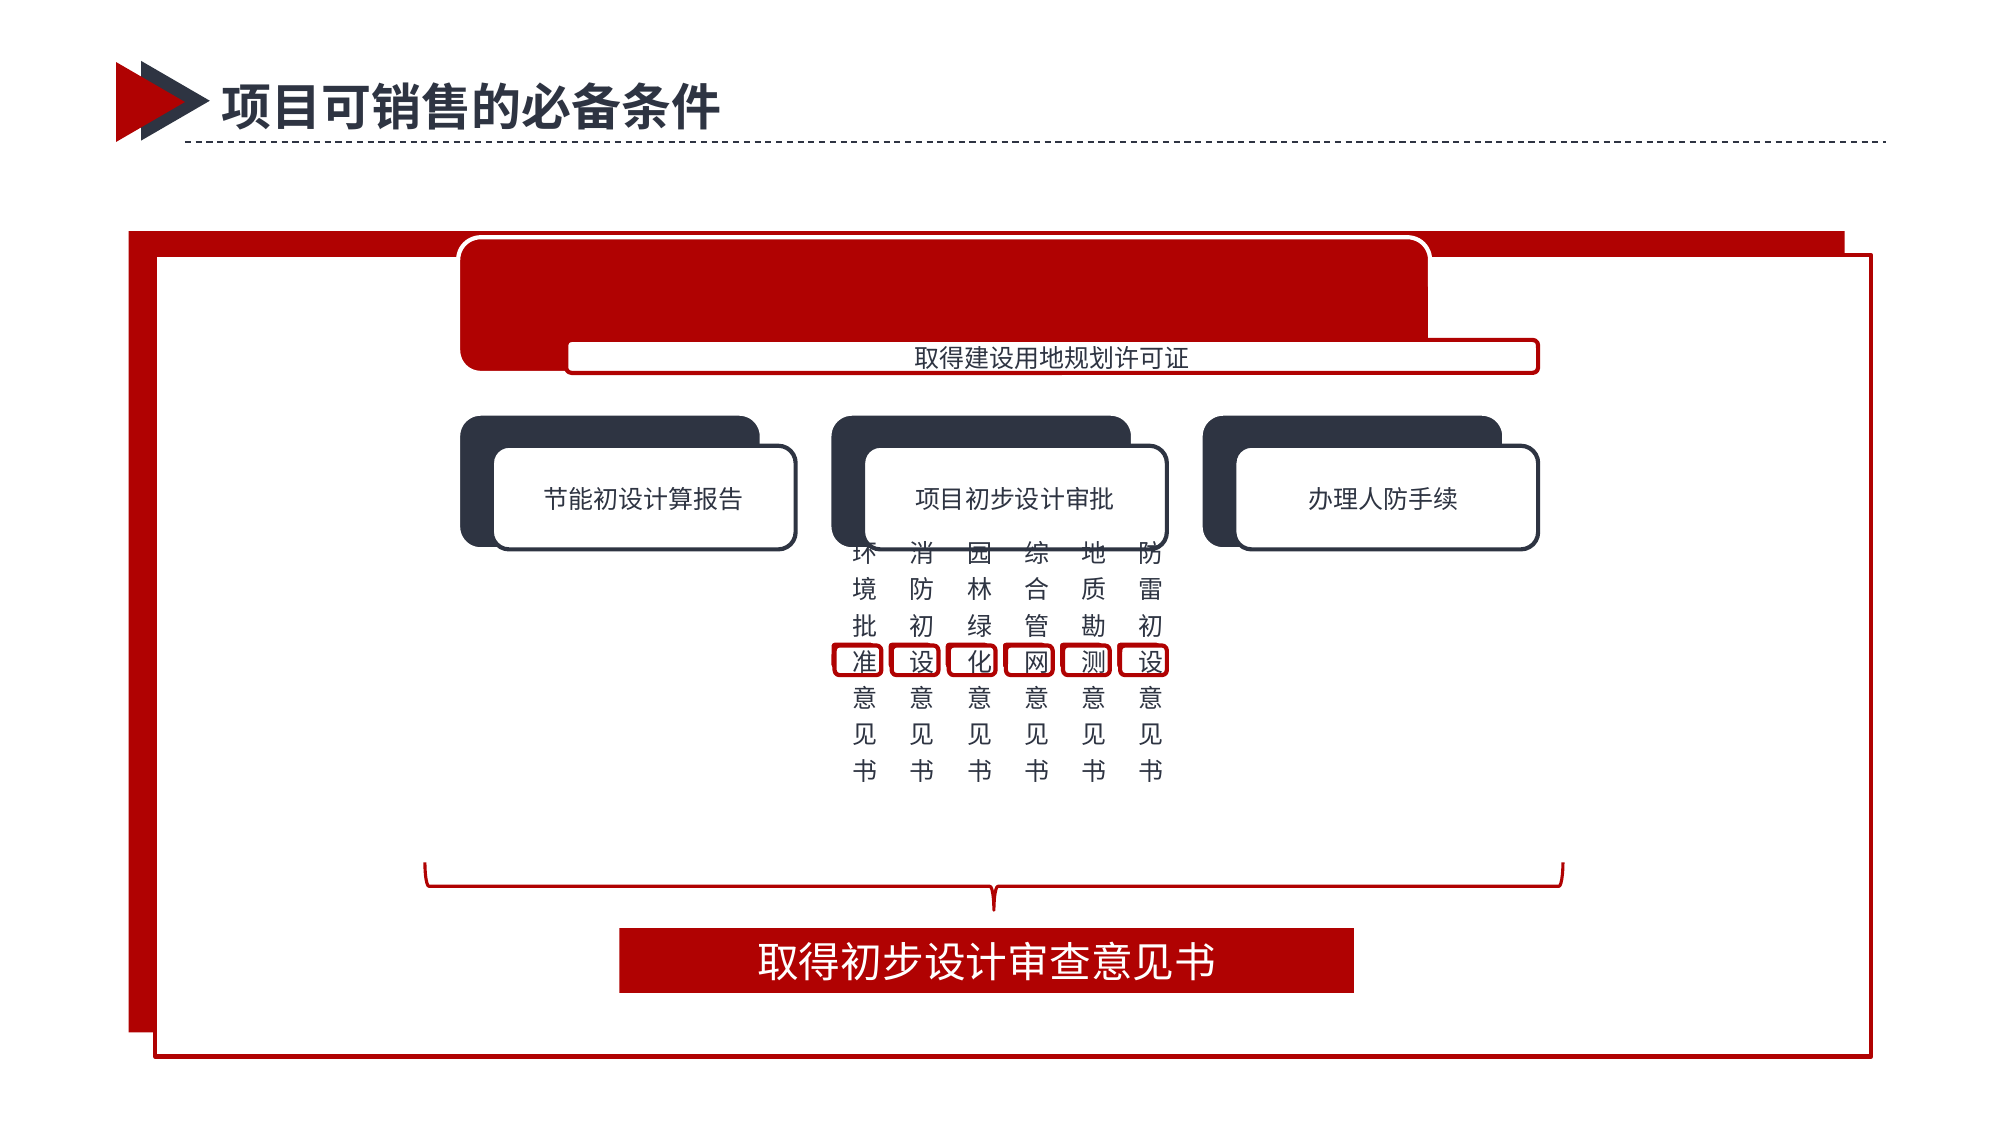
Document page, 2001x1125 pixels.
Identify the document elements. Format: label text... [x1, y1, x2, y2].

text_box 项目可销售的必备条件 [199, 68, 743, 157]
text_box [322, 236, 1674, 903]
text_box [128, 230, 1872, 1057]
